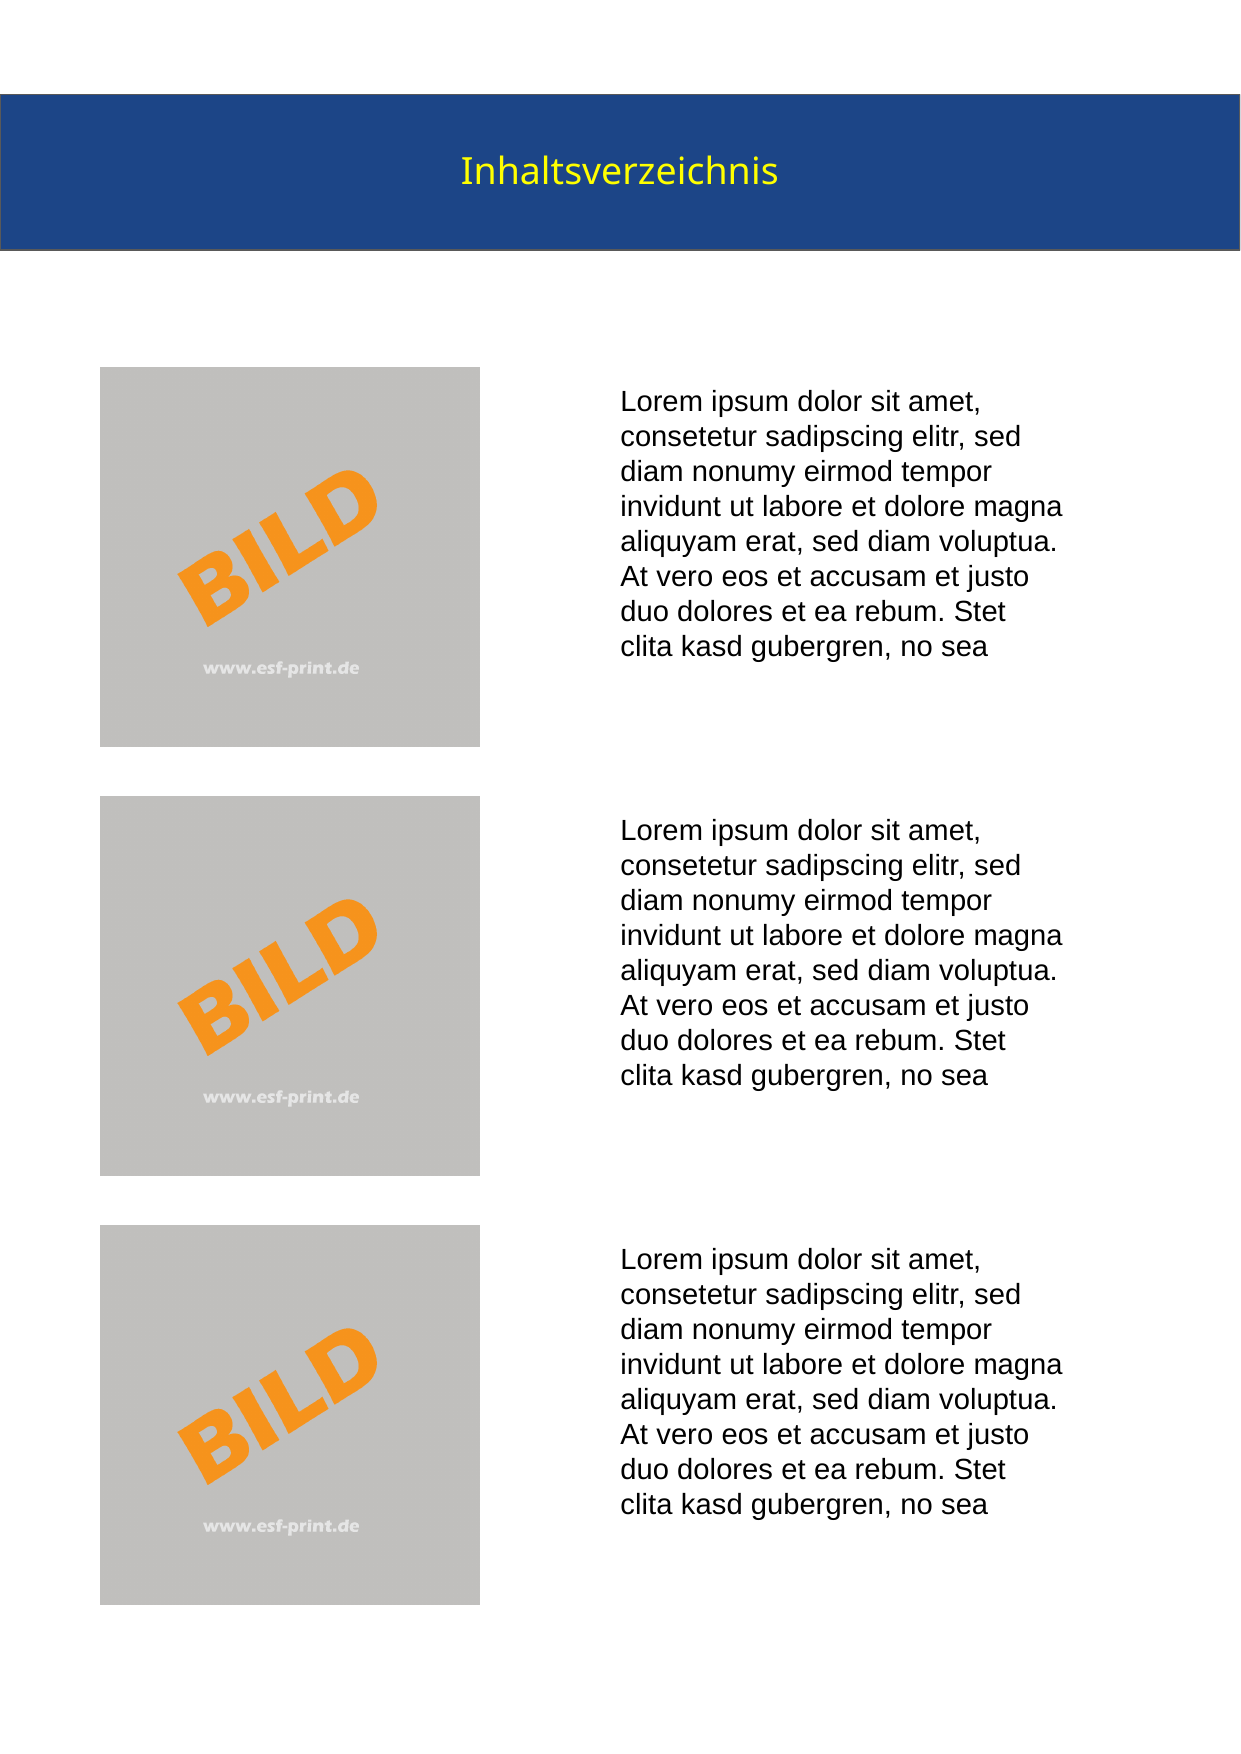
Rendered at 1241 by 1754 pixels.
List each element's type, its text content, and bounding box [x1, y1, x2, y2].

picture [99, 367, 480, 747]
text_box Inhaltsverzeichnis [239, 132, 1001, 213]
picture [99, 1225, 480, 1605]
text_box Lorem ipsum dolor sit amet, consetetur sadipscing elitr, sed diam nonumy eirmod tempor invidunt ut labore et dolore magna aliquyam erat, sed diam voluptua. At vero eos et accusam et justo duo dolores et ea rebum. Stet clita kasd gubergren, no sea [605, 367, 1079, 747]
text_box Lorem ipsum dolor sit amet, consetetur sadipscing elitr, sed diam nonumy eirmod tempor invidunt ut labore et dolore magna aliquyam erat, sed diam voluptua. At vero eos et accusam et justo duo dolores et ea rebum. Stet clita kasd gubergren, no sea [605, 1225, 1079, 1605]
picture [99, 796, 480, 1176]
text_box Lorem ipsum dolor sit amet, consetetur sadipscing elitr, sed diam nonumy eirmod tempor invidunt ut labore et dolore magna aliquyam erat, sed diam voluptua. At vero eos et accusam et justo duo dolores et ea rebum. Stet clita kasd gubergren, no sea [605, 796, 1079, 1176]
text_box [0, 94, 1241, 251]
